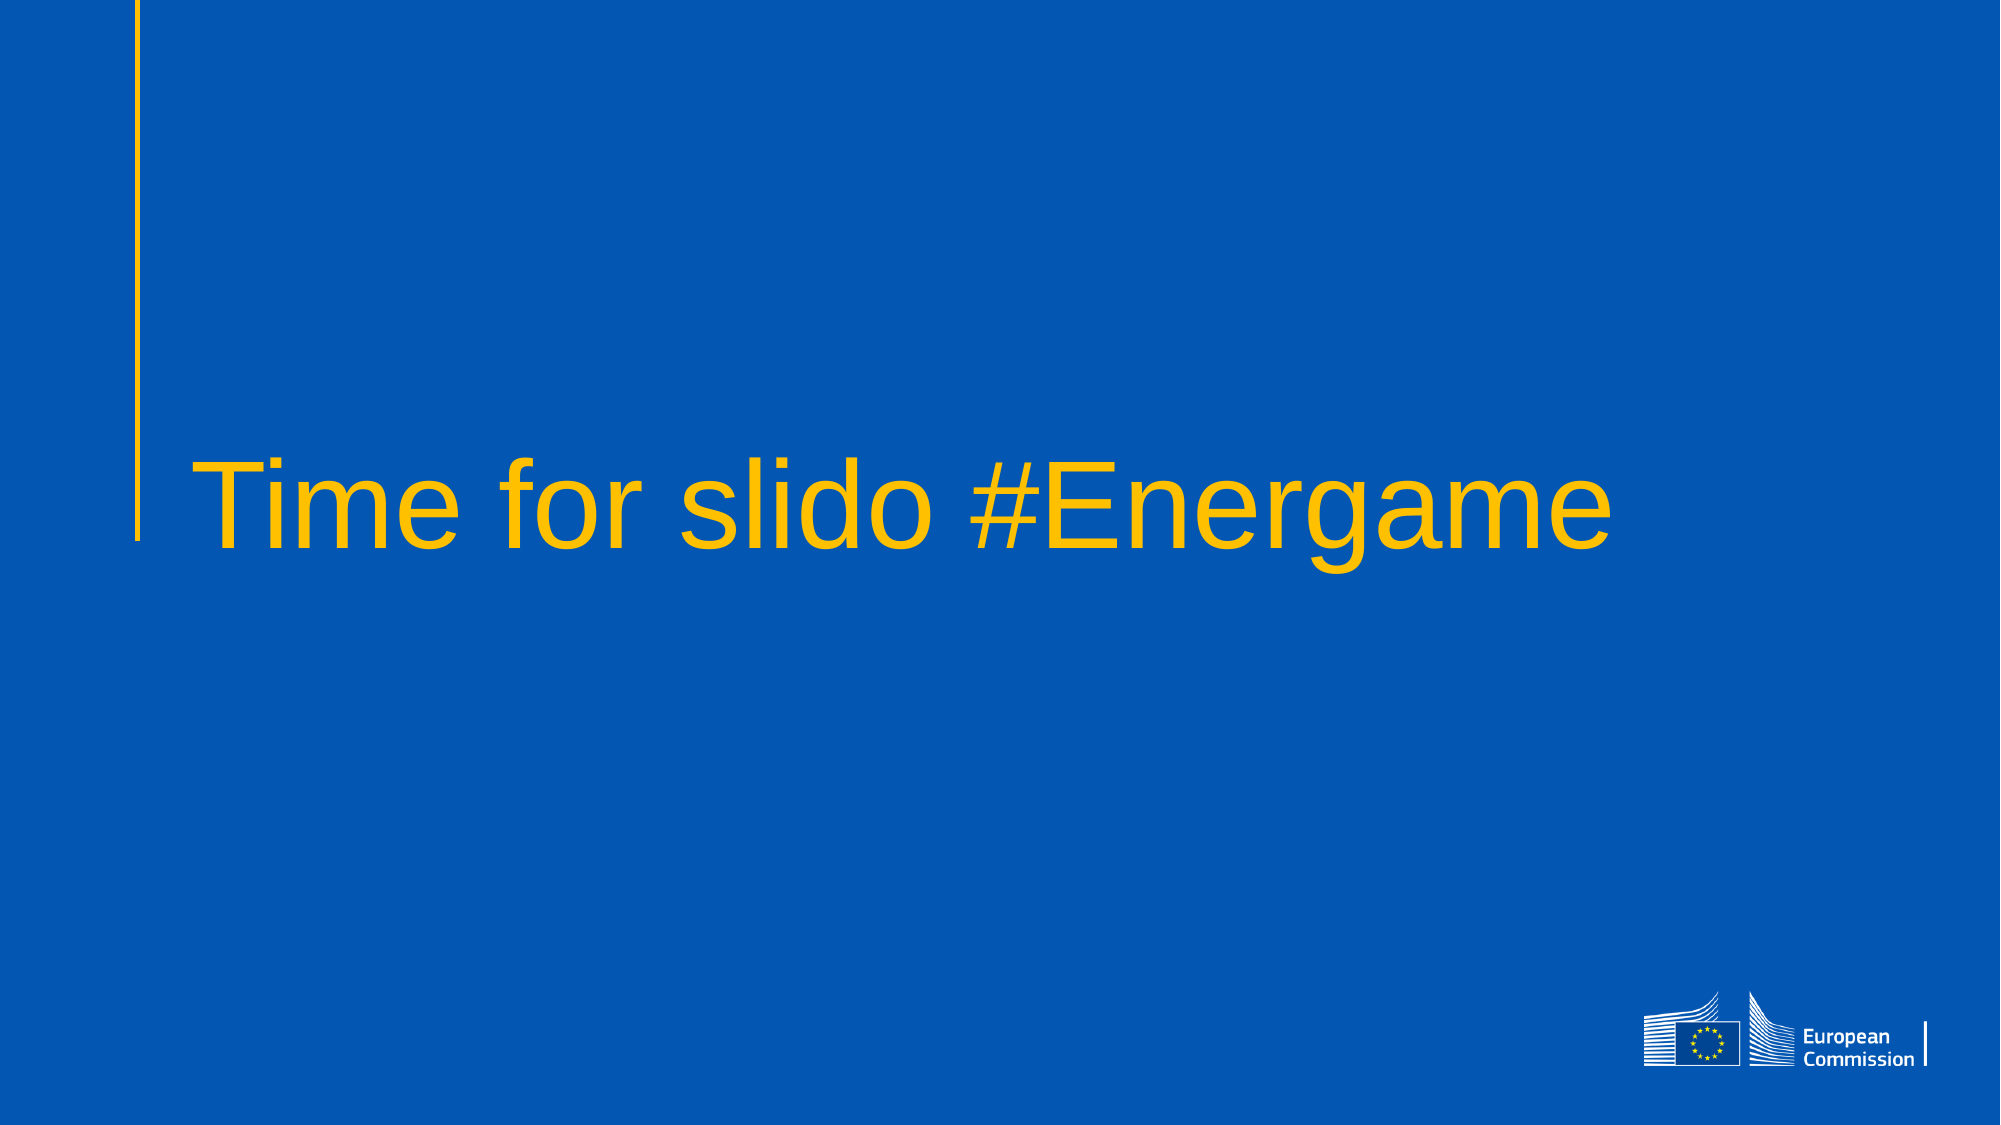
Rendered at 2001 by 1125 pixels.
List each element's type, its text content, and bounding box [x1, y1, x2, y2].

picture [1644, 991, 1927, 1066]
title Time for slido #Energame [175, 184, 1927, 576]
